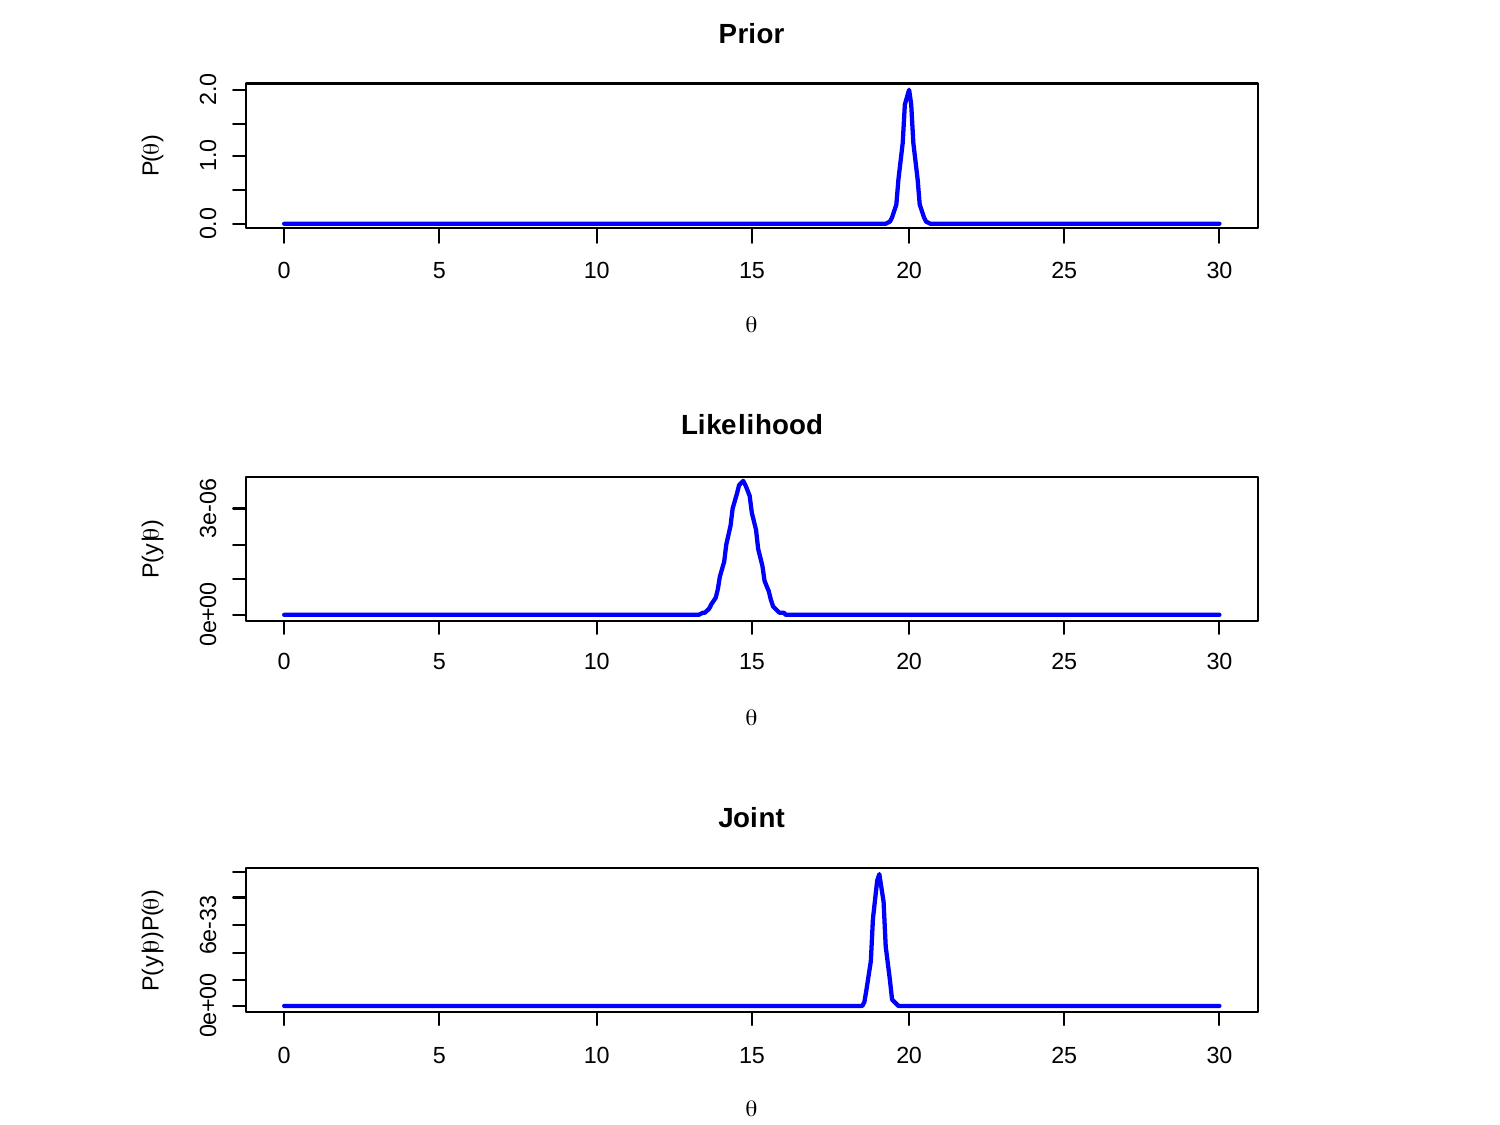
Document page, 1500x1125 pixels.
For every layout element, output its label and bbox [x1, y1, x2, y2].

picture [137, 0, 1314, 1125]
